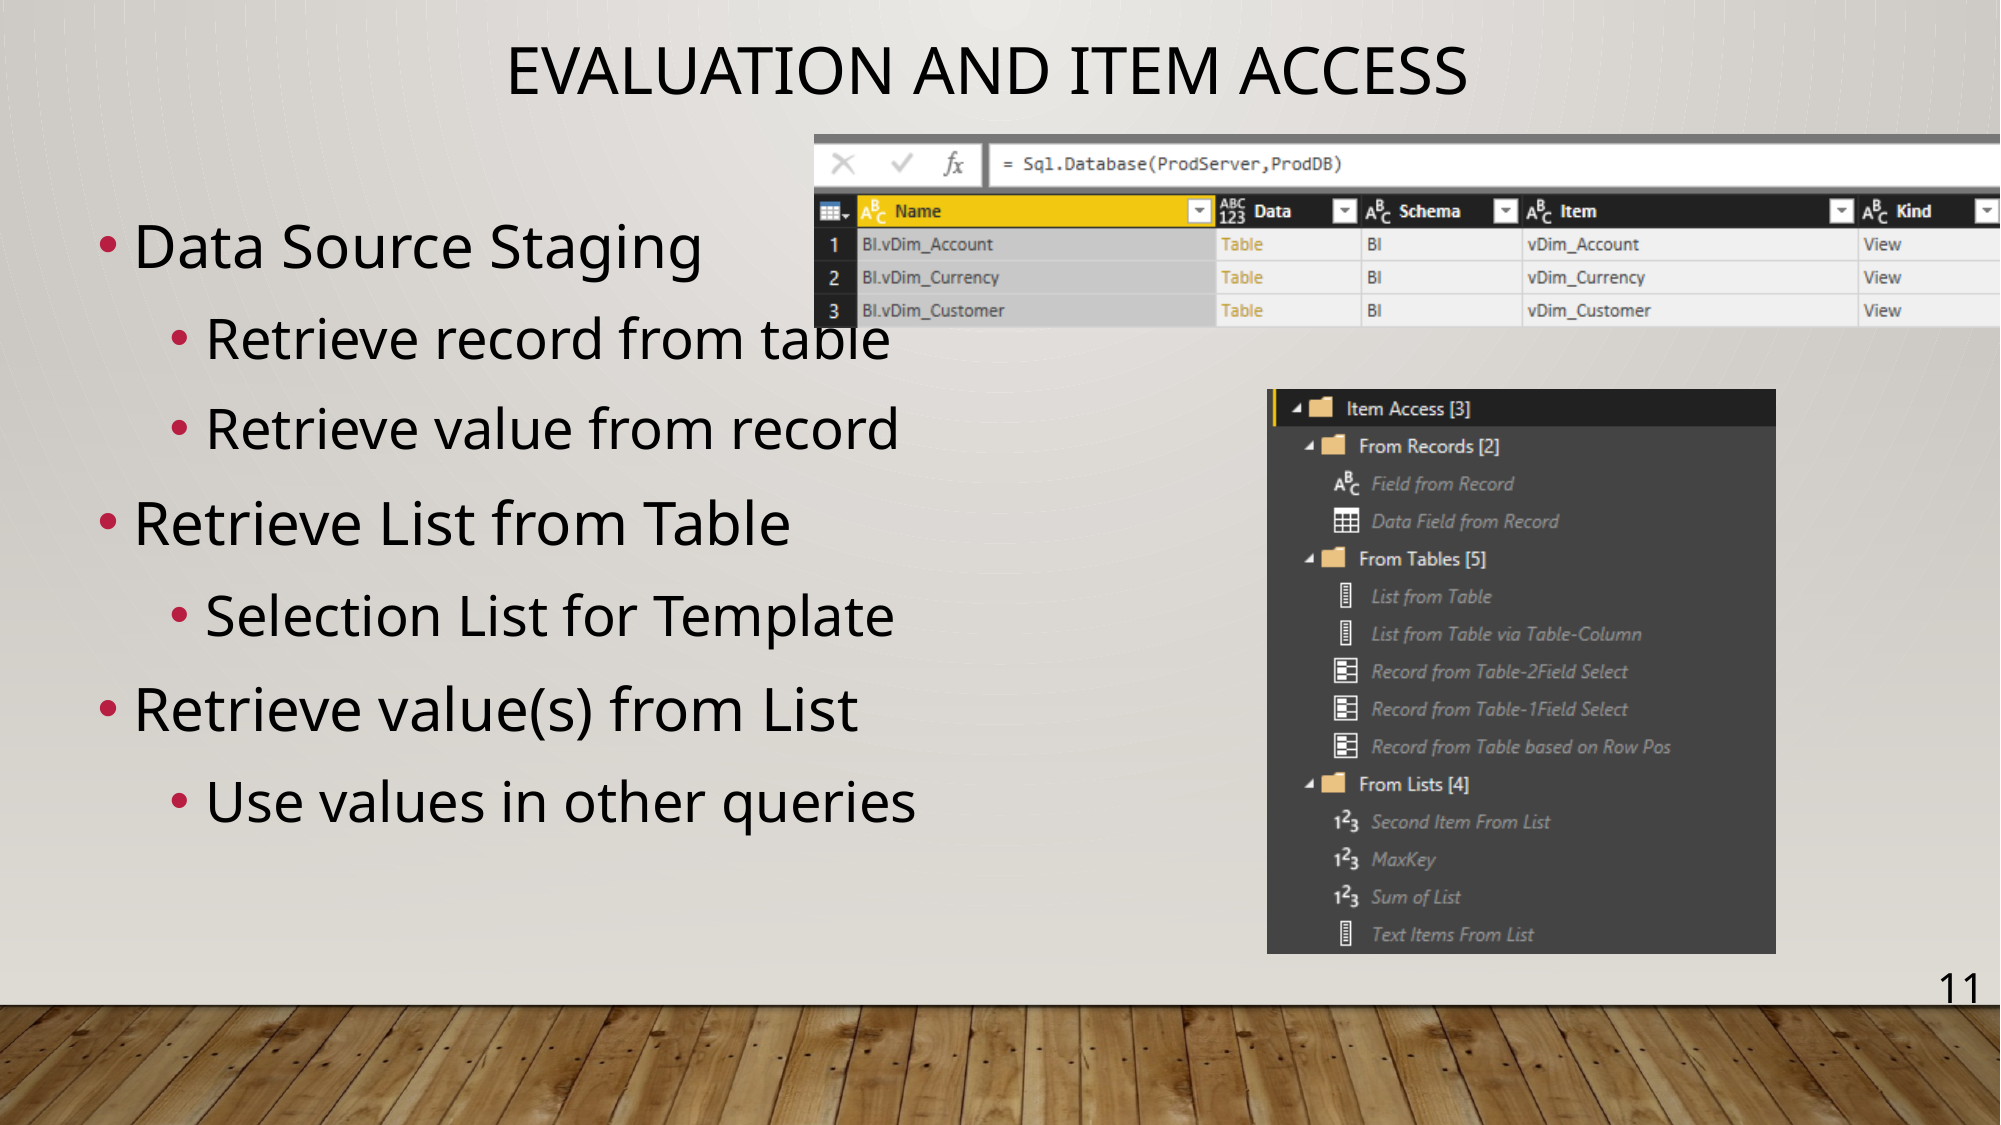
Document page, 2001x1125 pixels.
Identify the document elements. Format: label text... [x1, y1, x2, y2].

picture [813, 134, 2000, 328]
slide_number 11 [1919, 954, 2000, 1005]
title Evaluation and Item access [480, 30, 1495, 135]
picture [0, 1005, 2000, 1125]
picture [1267, 389, 1776, 955]
list Data Source Staging Retrieve record from table Retrieve value from record Retrieve List from Table Selection List for Template Retrieve value(s) from List Use values in other queries [10, 104, 950, 980]
